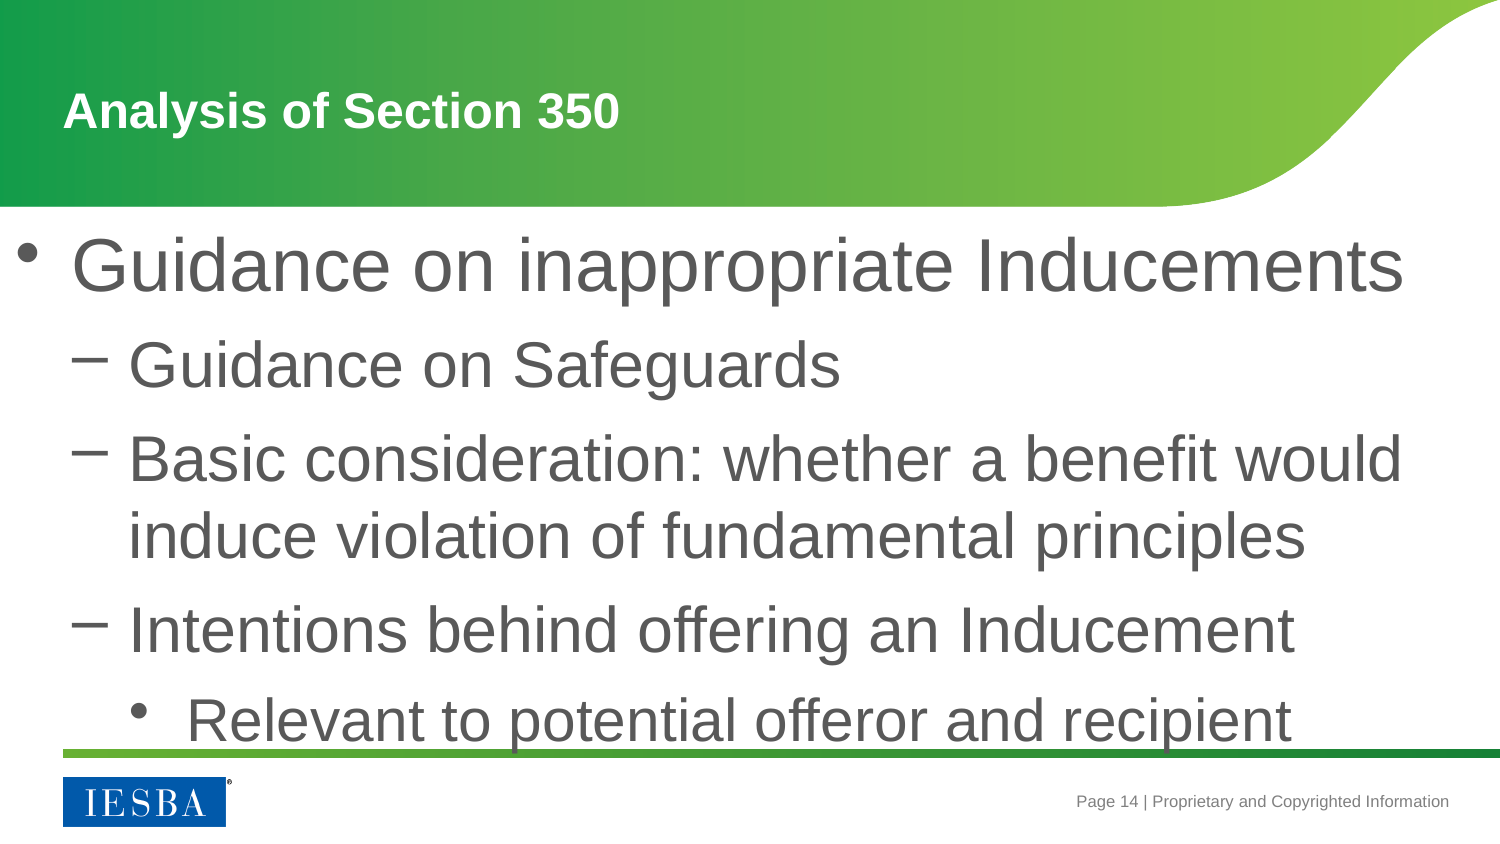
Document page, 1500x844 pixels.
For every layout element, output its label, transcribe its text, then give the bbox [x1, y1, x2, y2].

list Guidance on inappropriate Inducements Guidance on Safeguards Basic consideration: whether a benefit would induce violation of fundamental principles Intentions behind offering an Inducement Relevant to potential offeror and recipient [0, 209, 1500, 747]
picture [63, 777, 232, 827]
picture [0, 0, 1500, 207]
title Analysis of Section 350 [62, 75, 1300, 142]
